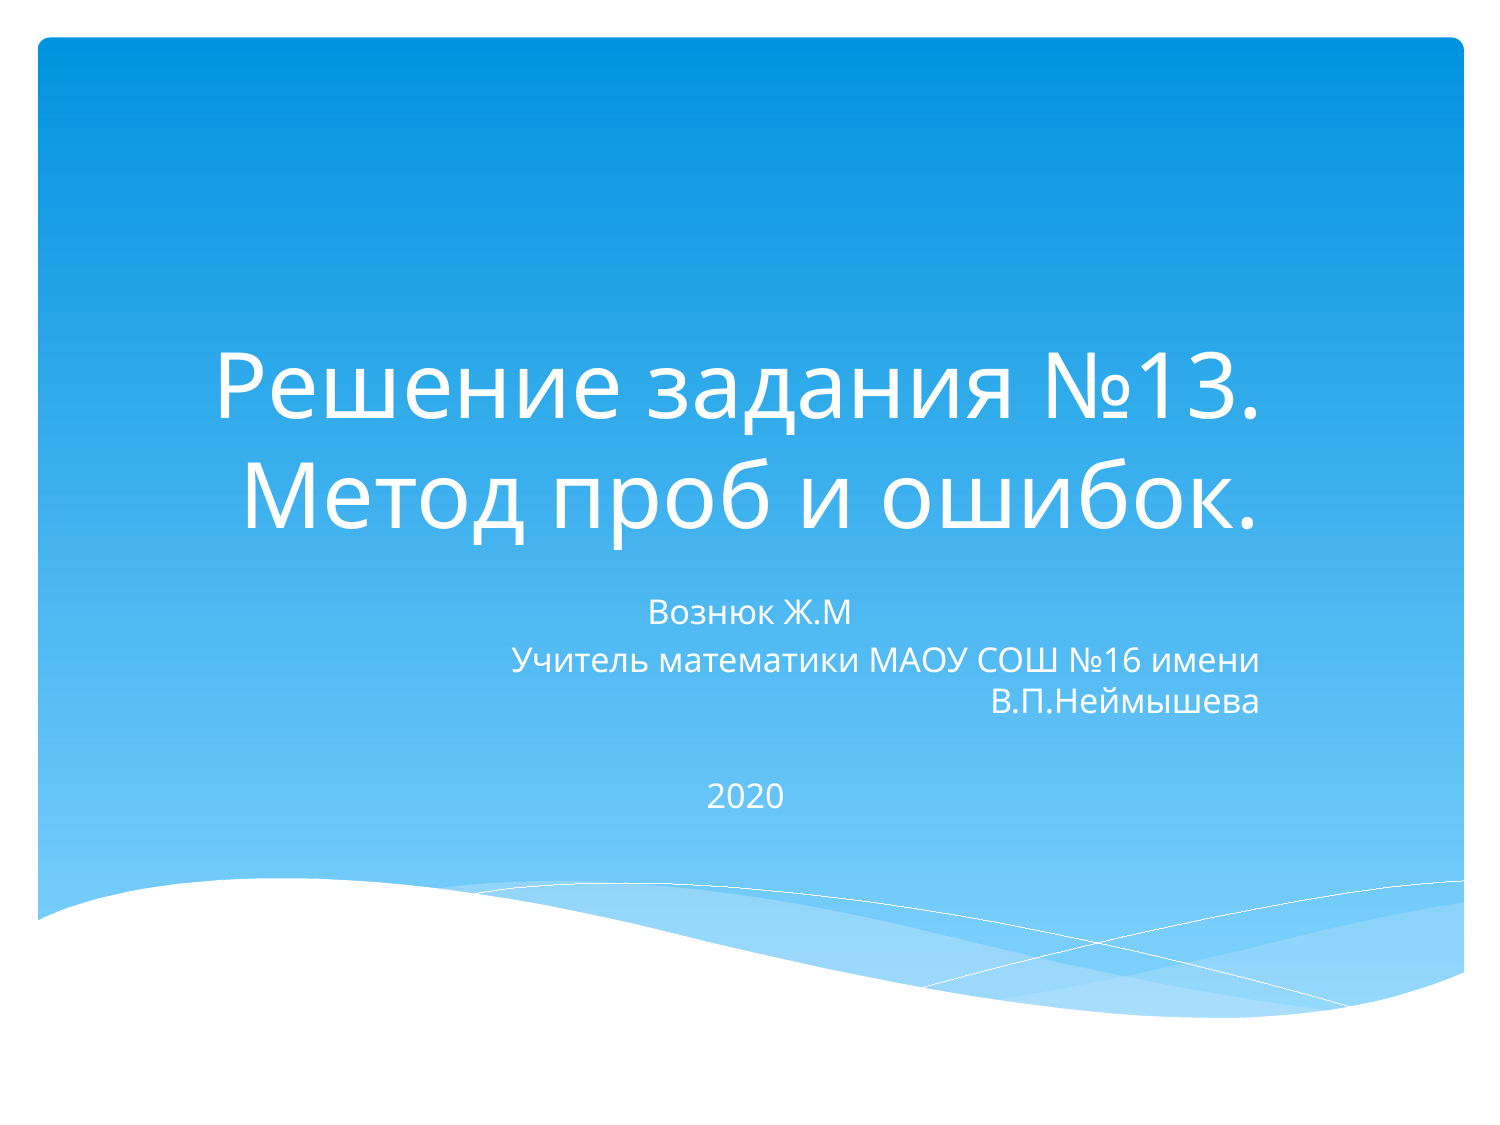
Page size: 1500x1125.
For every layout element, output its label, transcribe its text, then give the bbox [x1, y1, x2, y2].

title Решение задания №13. Метод проб и ошибок. [112, 262, 1388, 555]
subtitle Вознюк Ж.М Учитель математики МАОУ СОШ №16 имени В.П.Неймышева 2020 [225, 583, 1275, 825]
